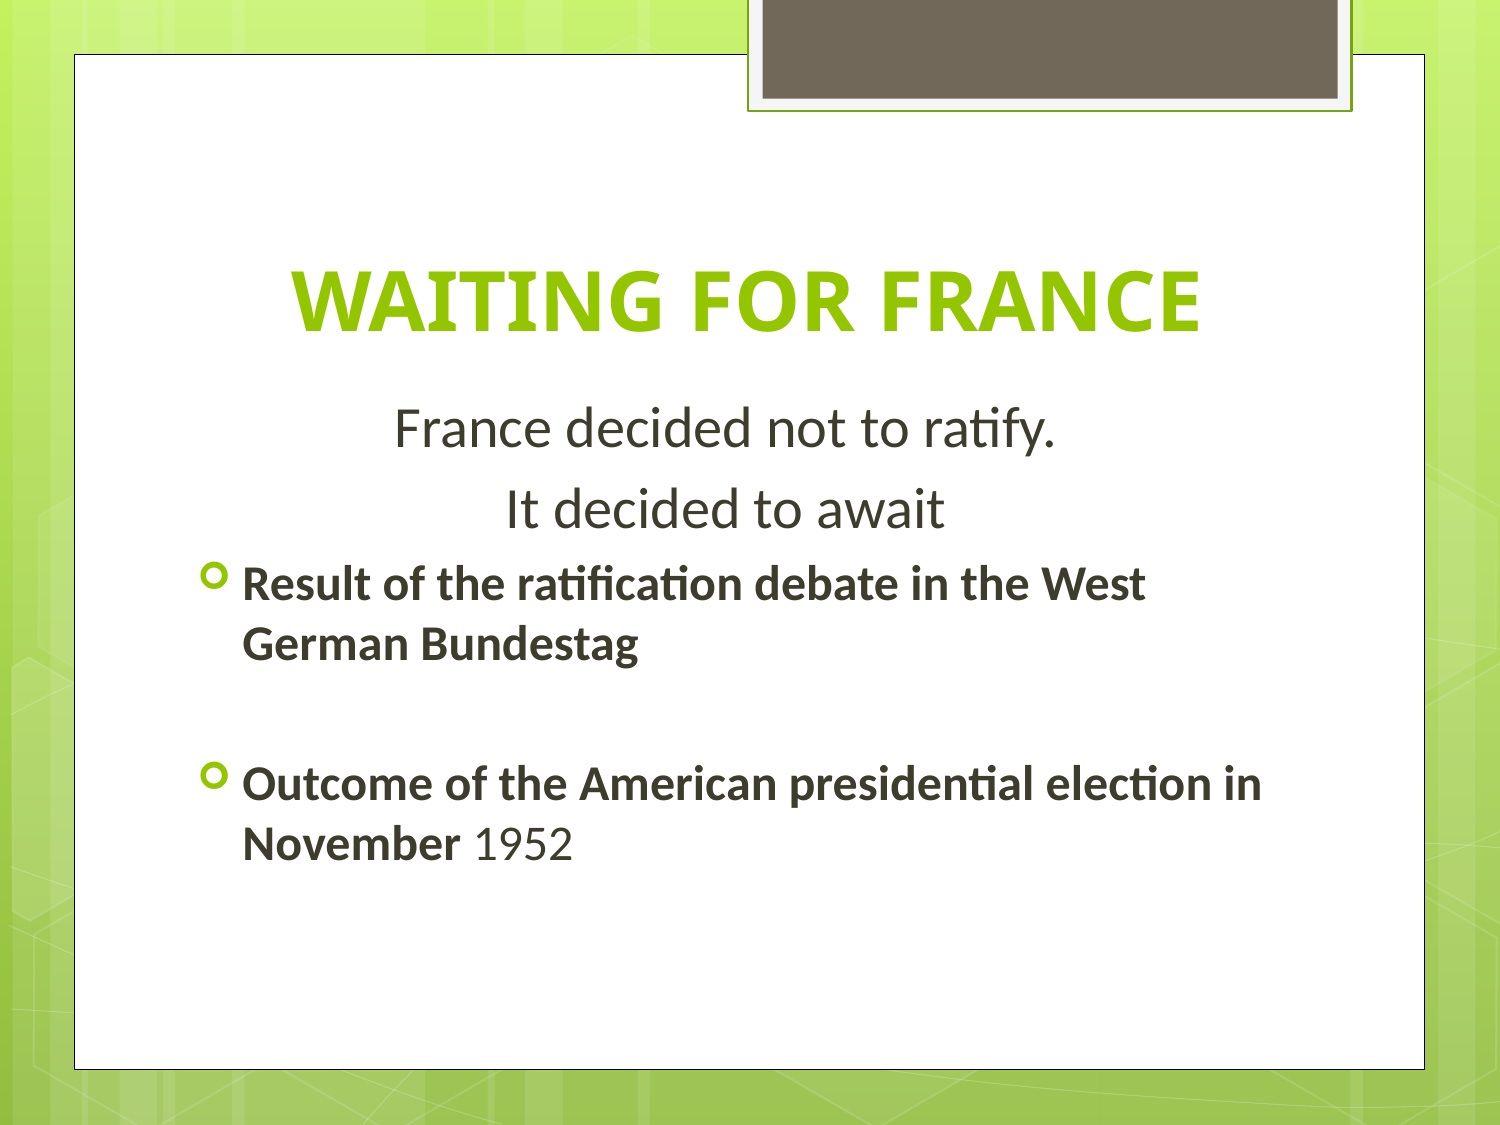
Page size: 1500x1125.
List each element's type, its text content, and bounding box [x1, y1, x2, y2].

title WAITING FOR FRANCE [171, 168, 1324, 357]
list France decided not to ratify. It decided to await Result of the ratification debate in the West German Bundestag Outcome of the American presidential election in November 1952 [171, 381, 1283, 957]
